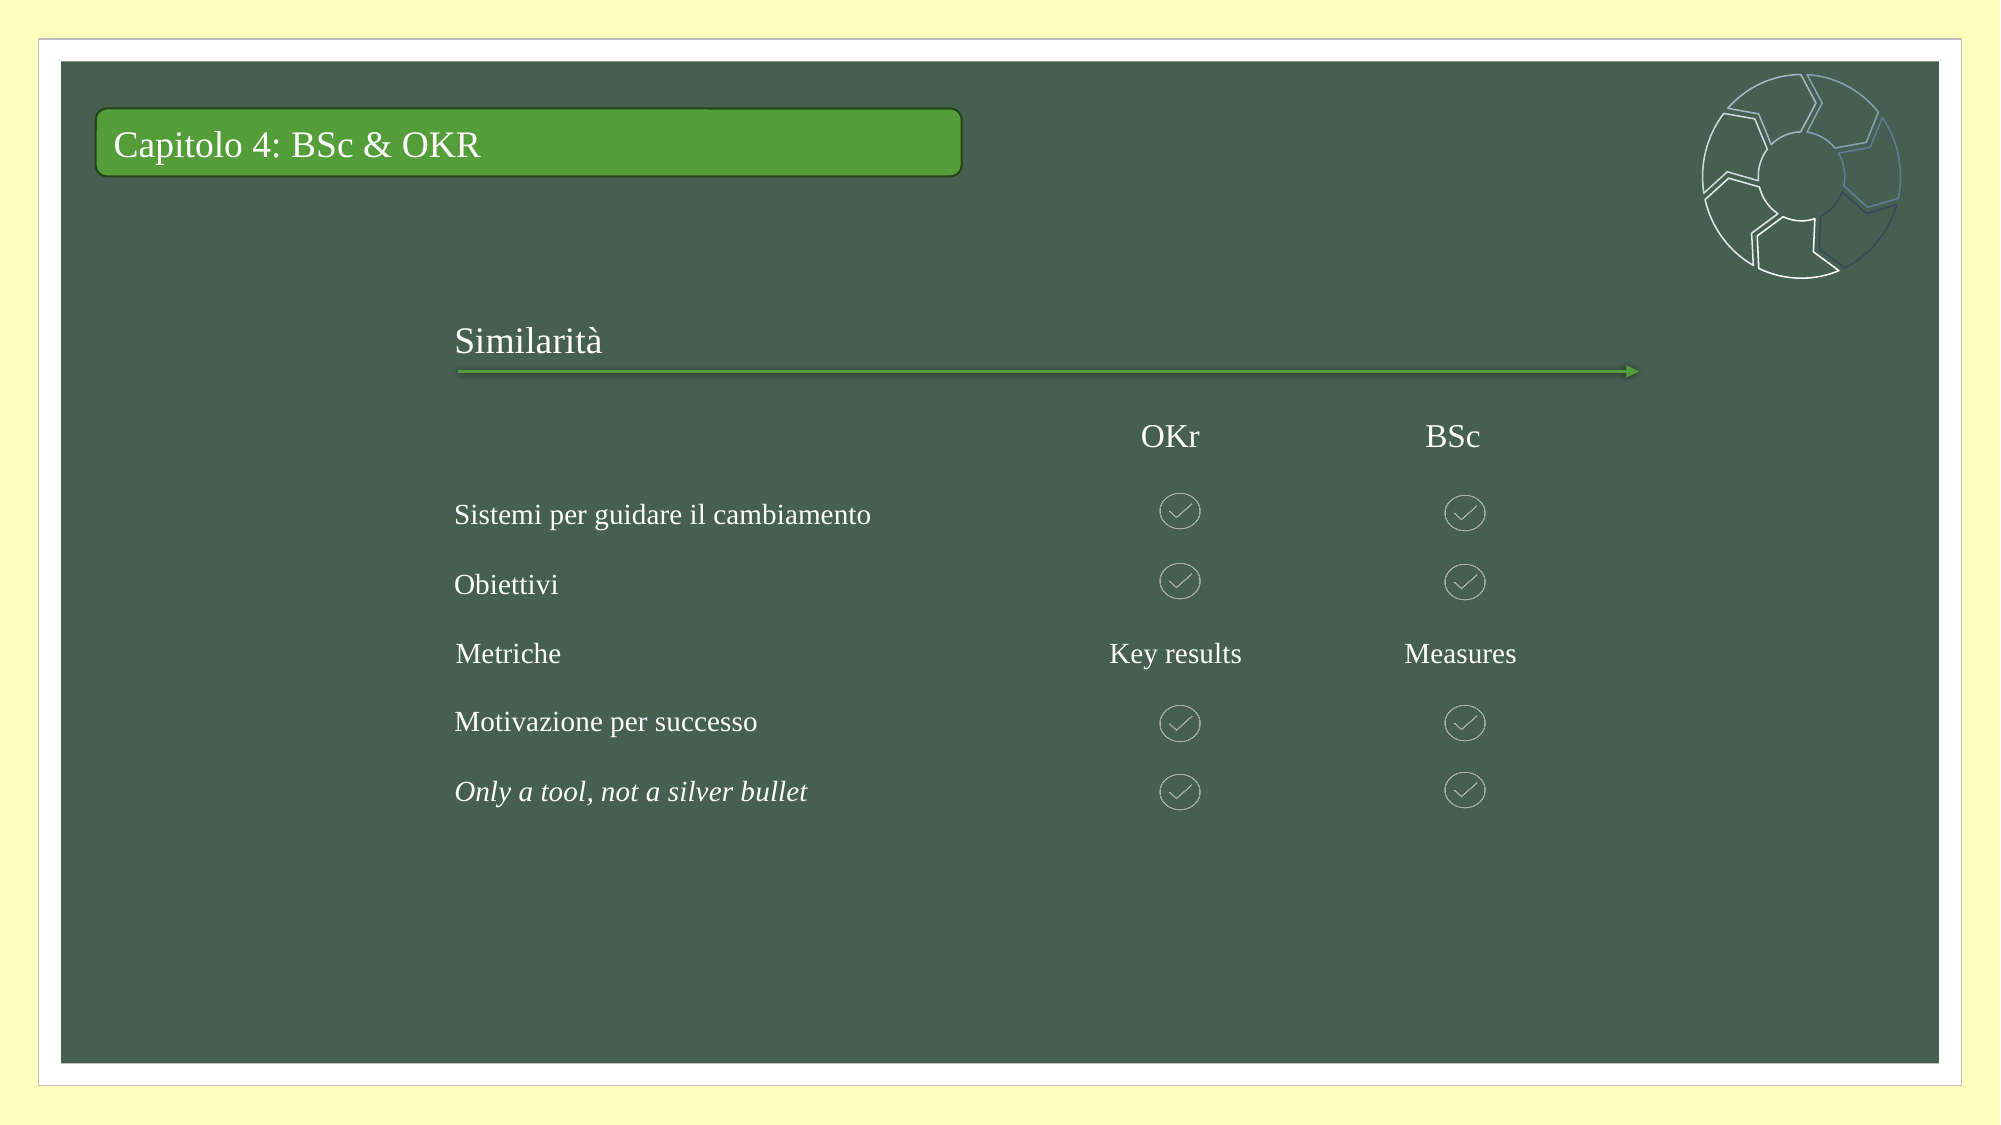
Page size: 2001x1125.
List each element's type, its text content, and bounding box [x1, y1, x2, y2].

text_box Capitolo 4: BSc & OKR [94, 107, 963, 178]
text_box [1699, 74, 1905, 279]
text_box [439, 308, 1639, 817]
